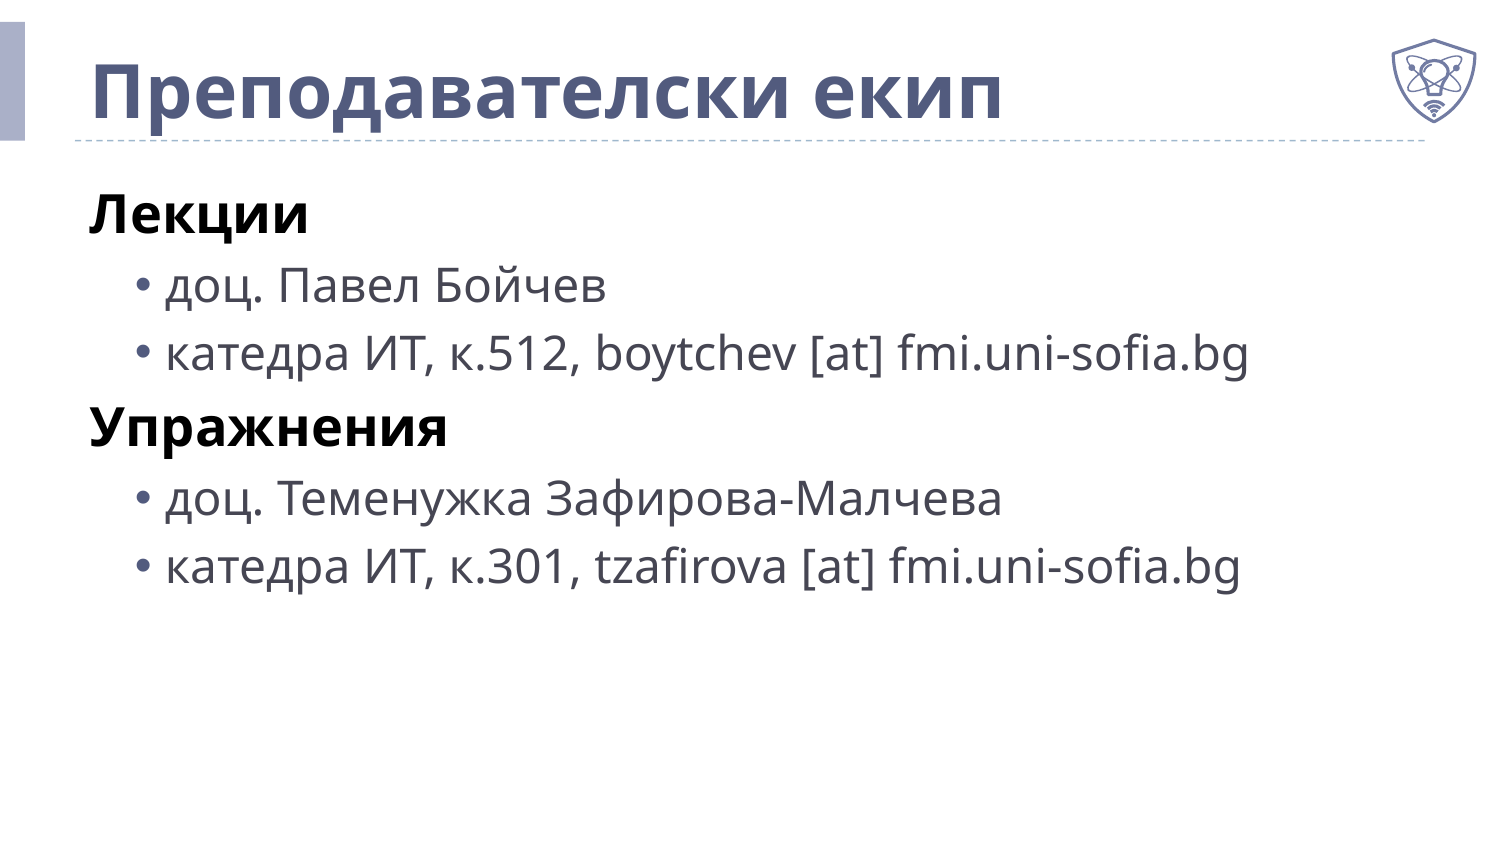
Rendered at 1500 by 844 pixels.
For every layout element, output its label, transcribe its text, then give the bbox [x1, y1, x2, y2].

title Преподавателски екип [75, 18, 1475, 141]
list Лекции доц. Павел Бойчев катедра ИТ, к.512, boytchev [at] fmi.uni-sofia.bg Упражнения доц. Теменужка Зафирова-Малчева катедра ИТ, к.301, tzafirova [at] fmi.uni-sofia.bg [75, 171, 1475, 835]
